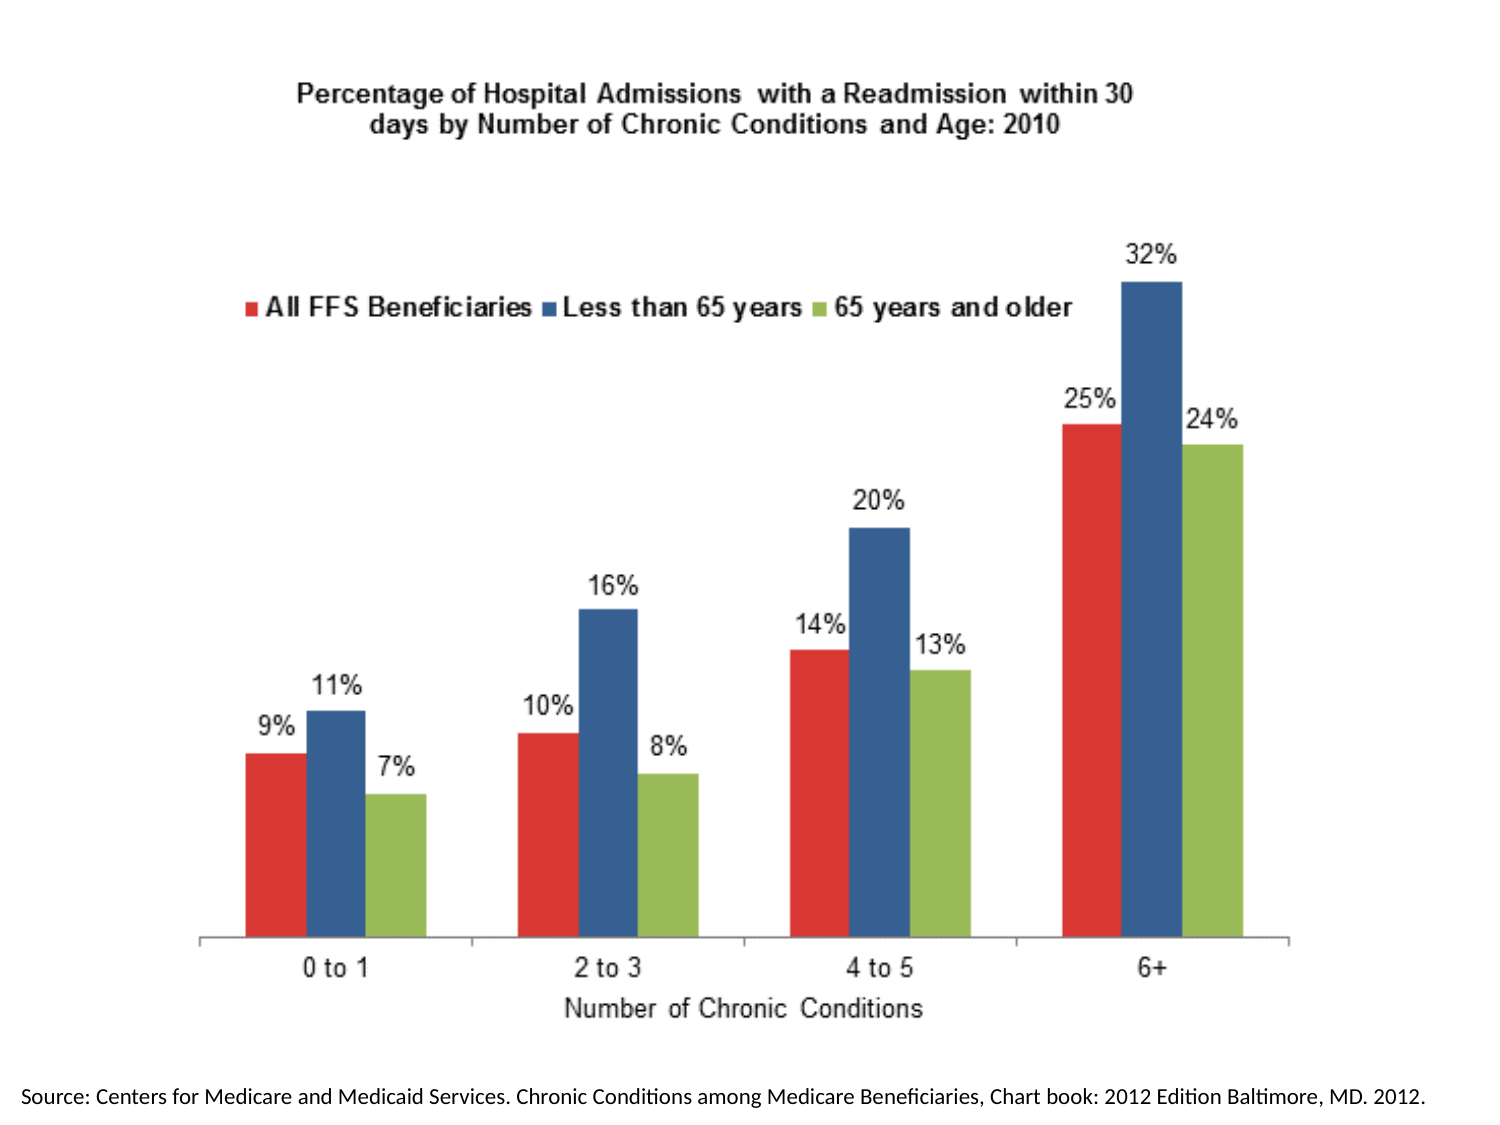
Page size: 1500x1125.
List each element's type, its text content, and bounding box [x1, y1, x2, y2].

footer Source: Centers for Medicare and Medicaid Services. Chronic Conditions among Medicare Beneficiaries, Chart book: 2012 Edition Baltimore, MD. 2012. [0, 1065, 1450, 1125]
picture [174, 12, 1325, 1069]
